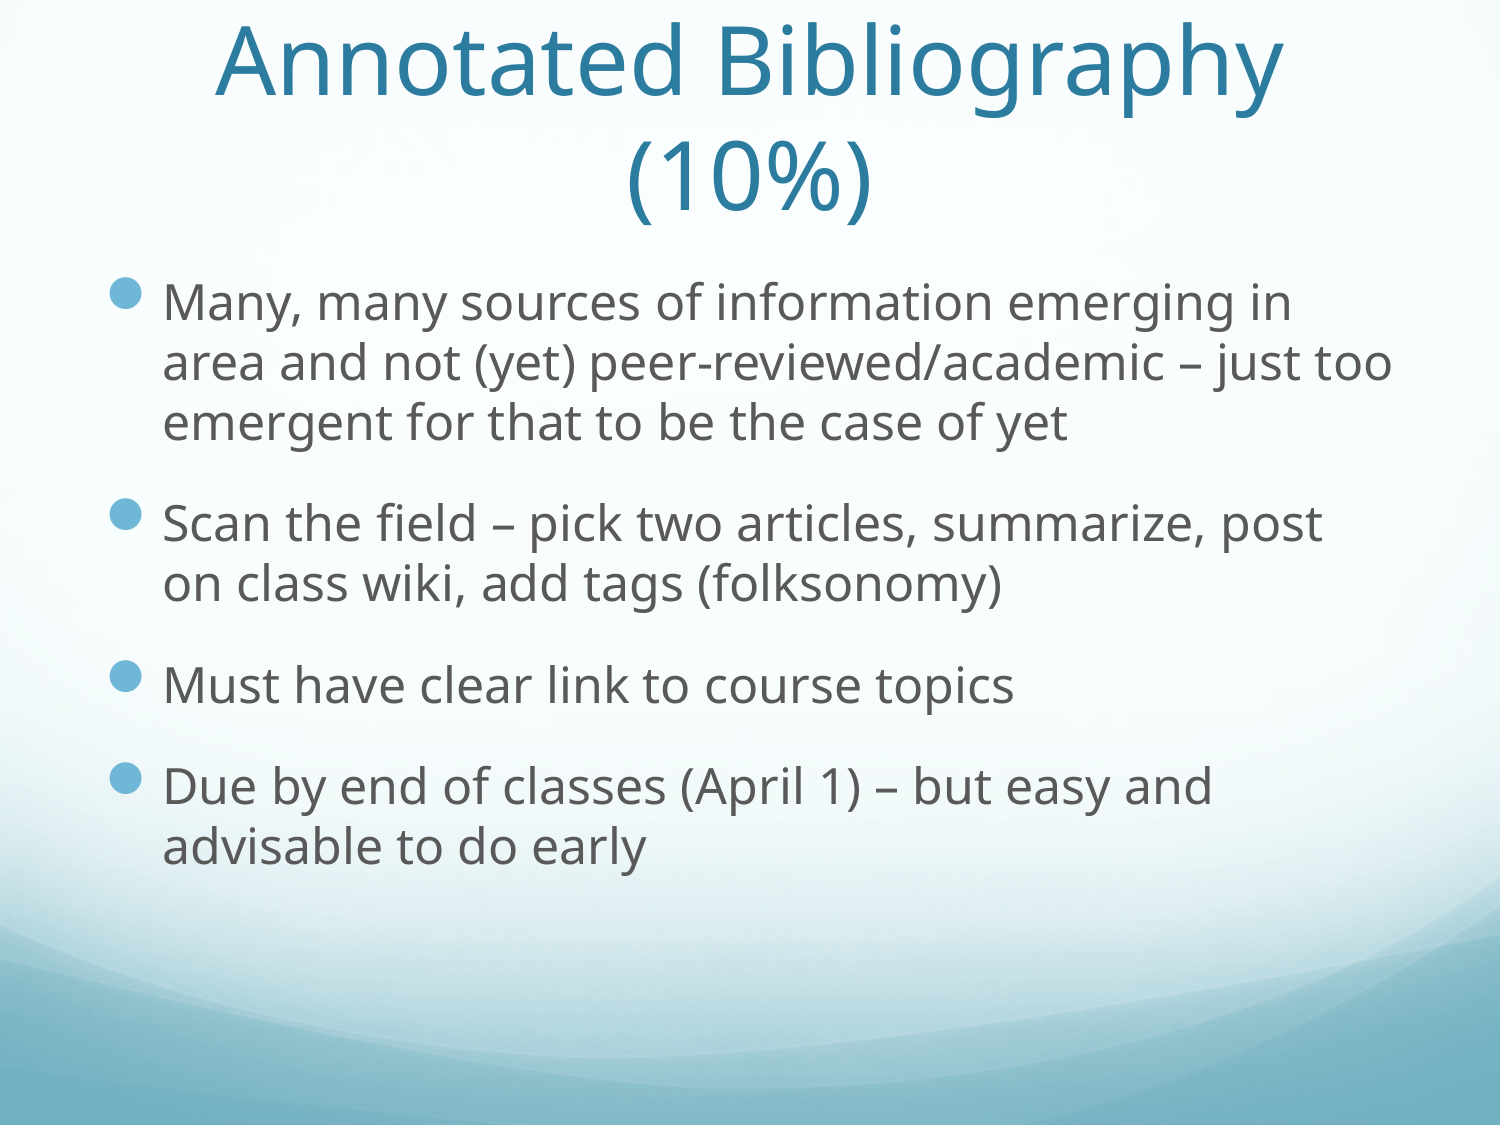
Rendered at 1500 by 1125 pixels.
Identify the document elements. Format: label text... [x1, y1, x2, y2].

title Annotated Bibliography (10%) [90, 17, 1410, 237]
list Many, many sources of information emerging in area and not (yet) peer-reviewed/academic – just too emergent for that to be the case of yet Scan the field – pick two articles, summarize, post on class wiki, add tags (folksonomy) Must have clear link to course topics Due by end of classes (April 1) – but easy and advisable to do early [90, 262, 1410, 975]
